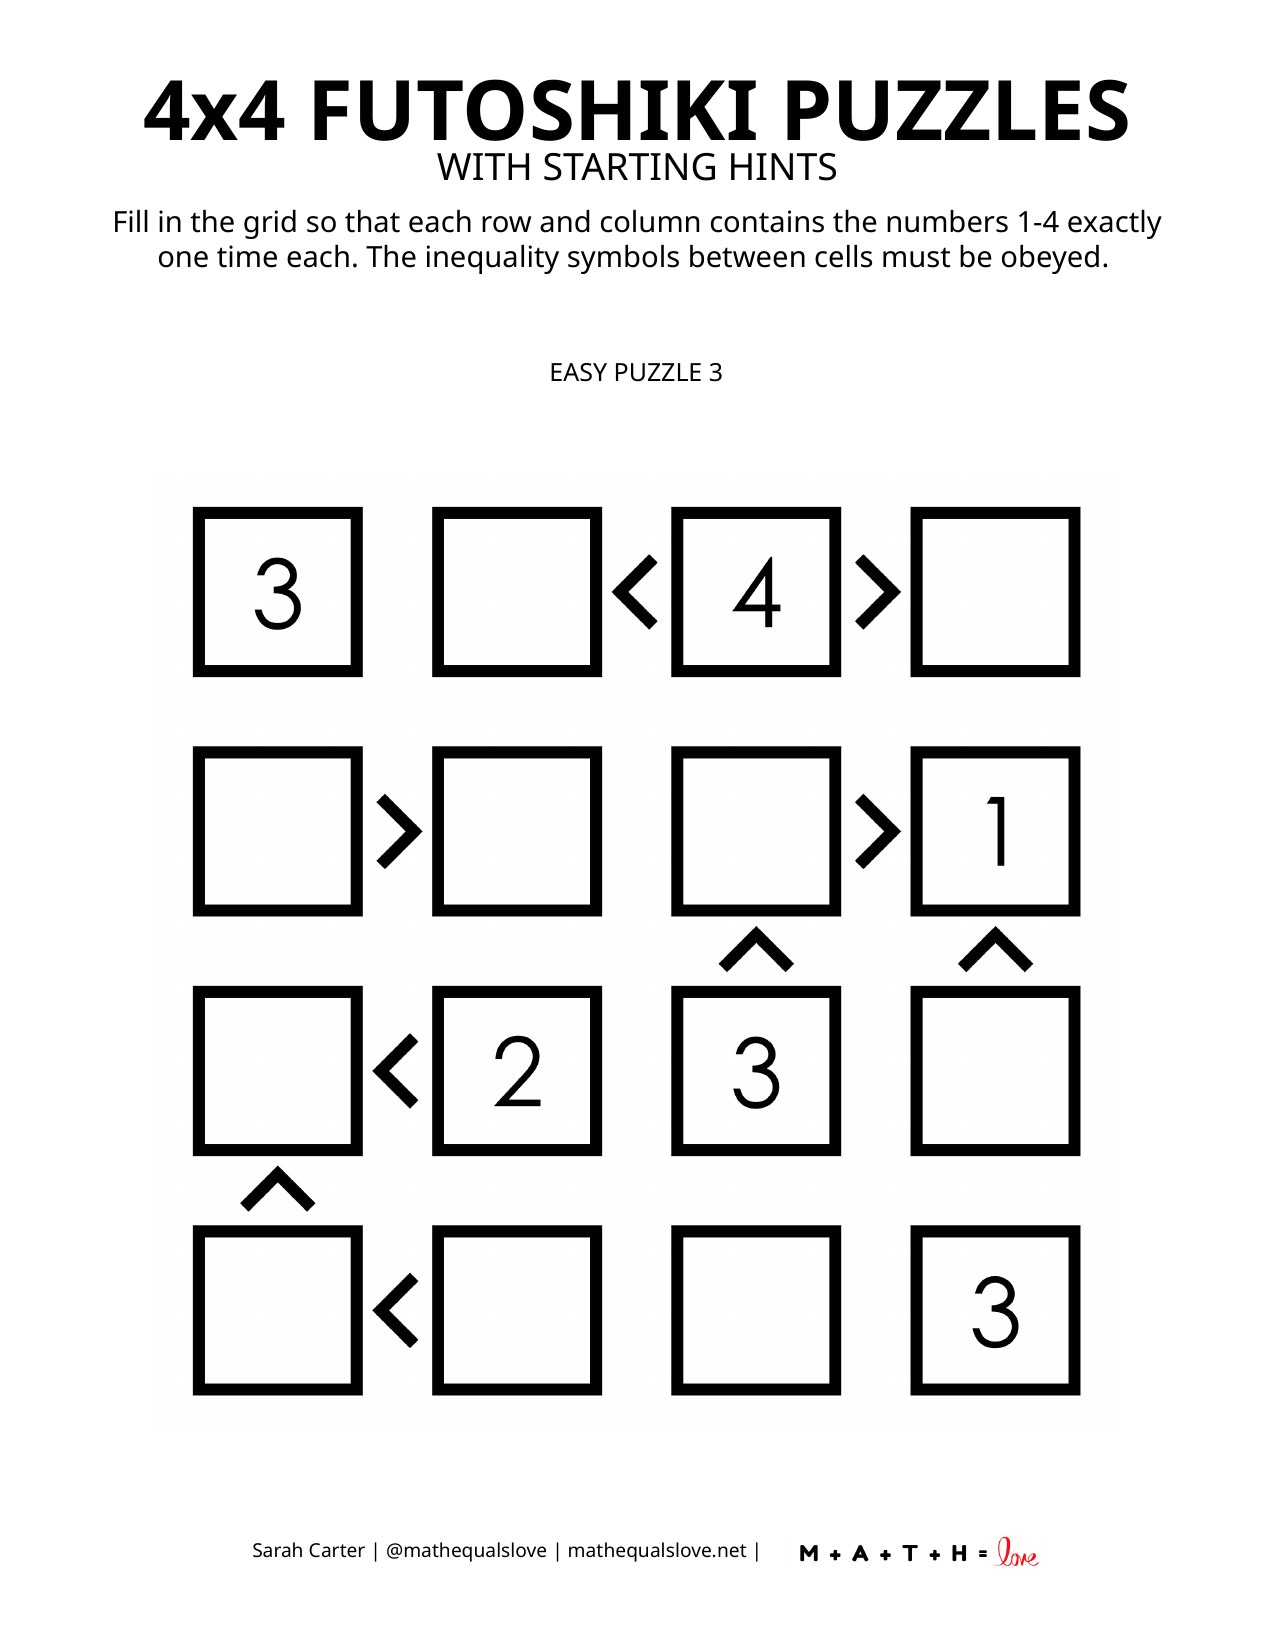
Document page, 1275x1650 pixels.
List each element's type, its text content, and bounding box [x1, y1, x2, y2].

picture [791, 1534, 1046, 1570]
text_box EASY PUZZLE 3 [158, 356, 1115, 407]
text_box Fill in the grid so that each row and column contains the numbers 1-4 exactly one time each. The inequality symbols between cells must be obeyed. [0, 196, 1275, 281]
picture [157, 472, 1116, 1430]
text_box Sarah Carter | @mathequalslove | mathequalslove.net | [237, 1531, 1071, 1570]
text_box WITH STARTING HINTS [0, 135, 1275, 196]
text_box 4x4 FUTOSHIKI PUZZLES [77, 50, 1198, 135]
